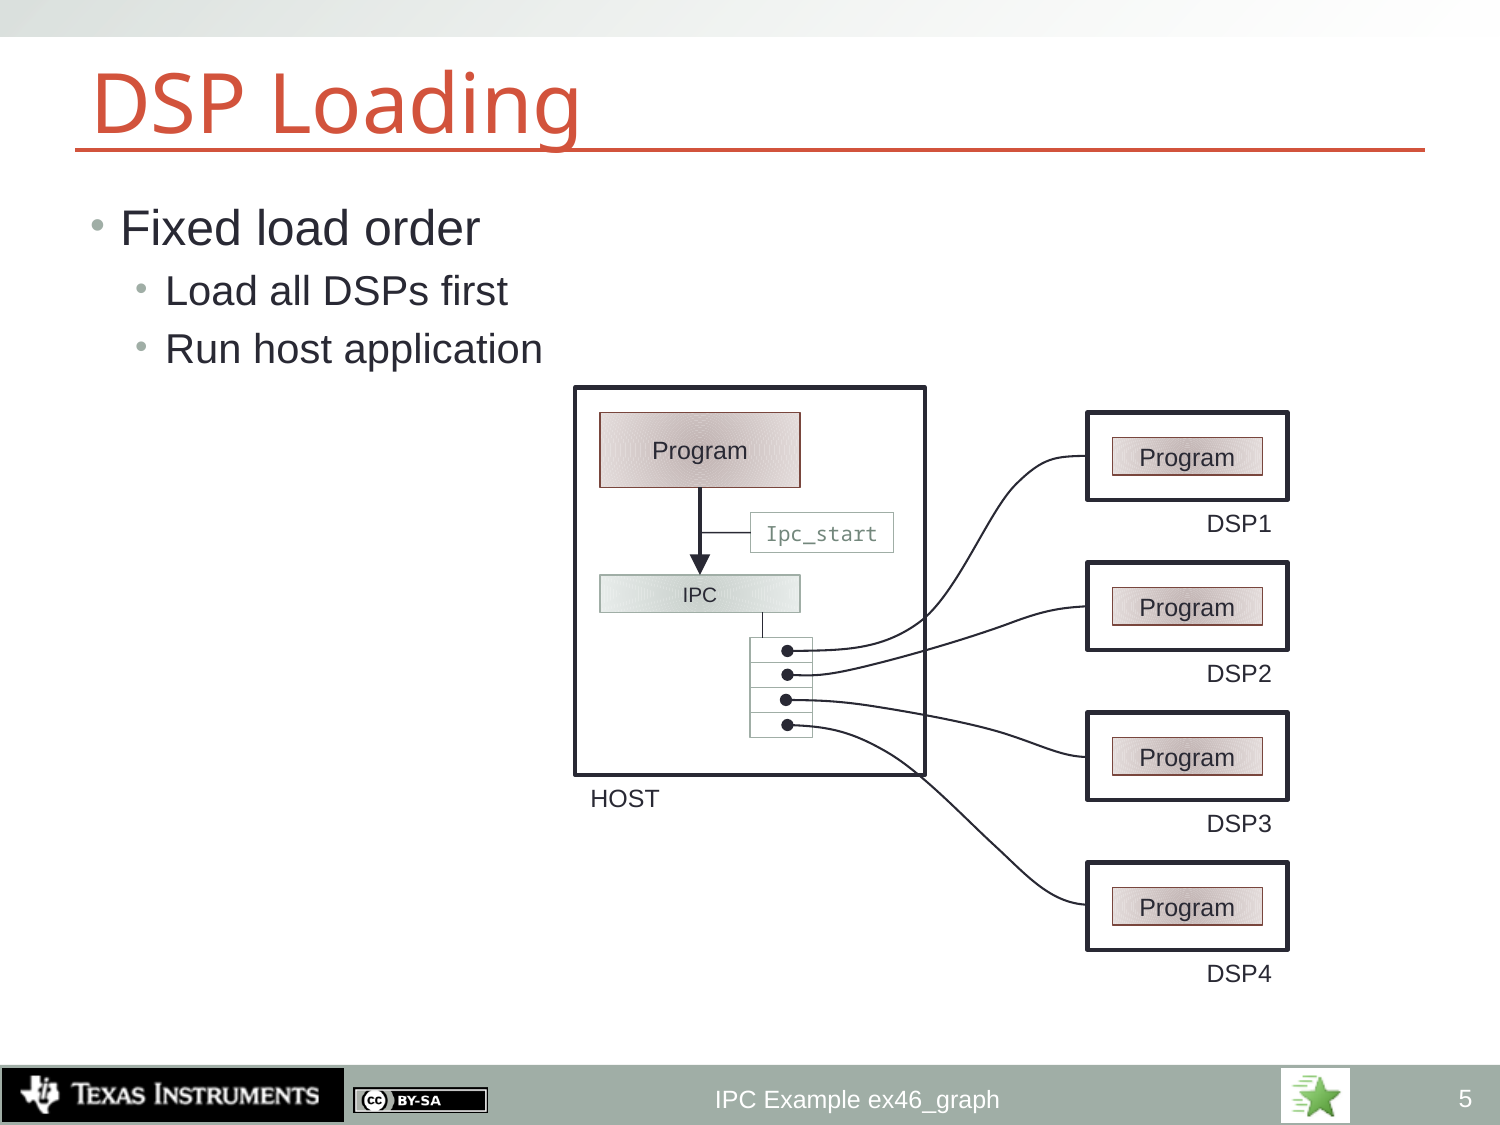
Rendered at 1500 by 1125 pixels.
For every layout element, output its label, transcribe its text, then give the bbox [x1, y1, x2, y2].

text_box [927, 605, 1084, 651]
text_box [573, 385, 927, 777]
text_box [599, 412, 801, 613]
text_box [1087, 562, 1288, 696]
picture [2, 1068, 344, 1122]
list Fixed load order Load all DSPs first Run host application [75, 187, 1425, 413]
text_box HOST [575, 777, 675, 820]
picture [1280, 1068, 1351, 1124]
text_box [1087, 862, 1288, 996]
picture [353, 1087, 488, 1113]
text_box [927, 714, 1084, 758]
slide_number 5 [1400, 1071, 1488, 1125]
text_box [874, 777, 1084, 906]
title DSP Loading [75, 37, 1425, 163]
footer IPC Example ex46_graph [699, 1071, 1200, 1125]
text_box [1087, 712, 1288, 846]
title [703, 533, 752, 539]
text_box [927, 455, 1084, 617]
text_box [749, 612, 813, 738]
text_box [1087, 412, 1288, 546]
